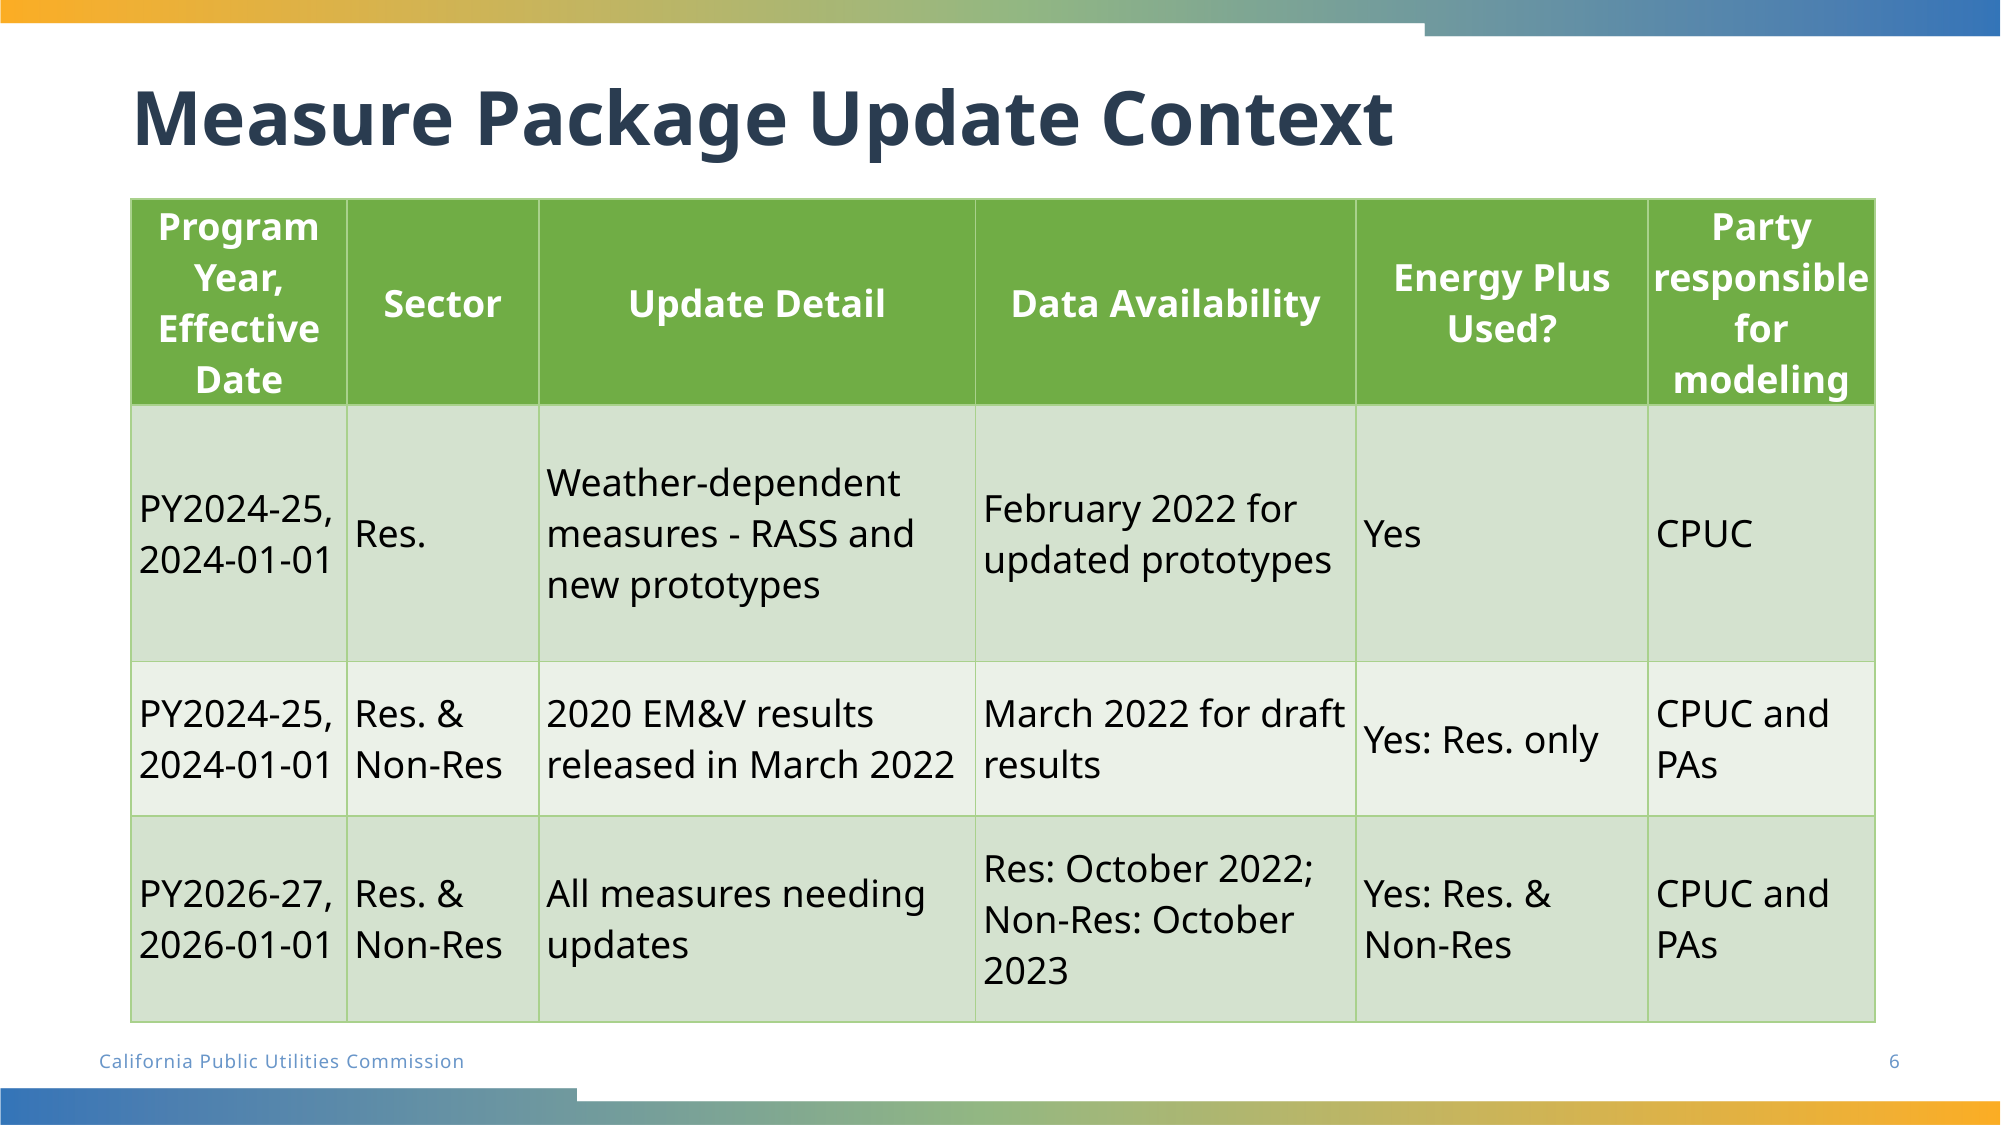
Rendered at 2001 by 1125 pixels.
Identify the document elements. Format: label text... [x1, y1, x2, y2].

table_cell Yes: Res. & Non-Res [1357, 817, 1647, 1021]
table_cell CPUC and PAs [1649, 817, 1874, 1021]
slide_number 6 [1837, 1050, 1900, 1080]
table_cell Res. & Non-Res [348, 662, 538, 815]
table_cell March 2022 for draft results [976, 662, 1355, 815]
table_cell Res. [348, 406, 538, 661]
table_cell Yes: Res. only [1357, 662, 1647, 815]
table_cell CPUC and PAs [1649, 662, 1874, 815]
table_cell Yes [1357, 406, 1647, 661]
title Measure Package Update Context [131, 45, 1932, 170]
table_cell Res: October 2022; Non-Res: October 2023 [976, 817, 1355, 1021]
table_header Energy Plus Used? [1357, 200, 1647, 404]
table_header Program Year, Effective Date [132, 200, 346, 404]
table_cell CPUC [1649, 406, 1874, 661]
table_cell PY2024-25, 2024-01-01 [132, 662, 346, 815]
table_cell Res. & Non-Res [348, 817, 538, 1021]
table_header Data Availability [976, 200, 1355, 404]
table_header Party responsible for modeling [1649, 200, 1874, 404]
table_cell PY2026-27, 2026-01-01 [132, 817, 346, 1021]
table_cell 2020 EM&V results released in March 2022 [540, 662, 975, 815]
table_header Sector [348, 200, 538, 404]
table_cell February 2022 for updated prototypes [976, 406, 1355, 661]
table_cell PY2024-25, 2024-01-01 [132, 406, 346, 661]
table_cell All measures needing updates [540, 817, 975, 1021]
table_cell Weather-dependent measures - RASS and new prototypes [540, 406, 975, 661]
table_header Update Detail [540, 200, 975, 404]
picture [0, 0, 2001, 1125]
